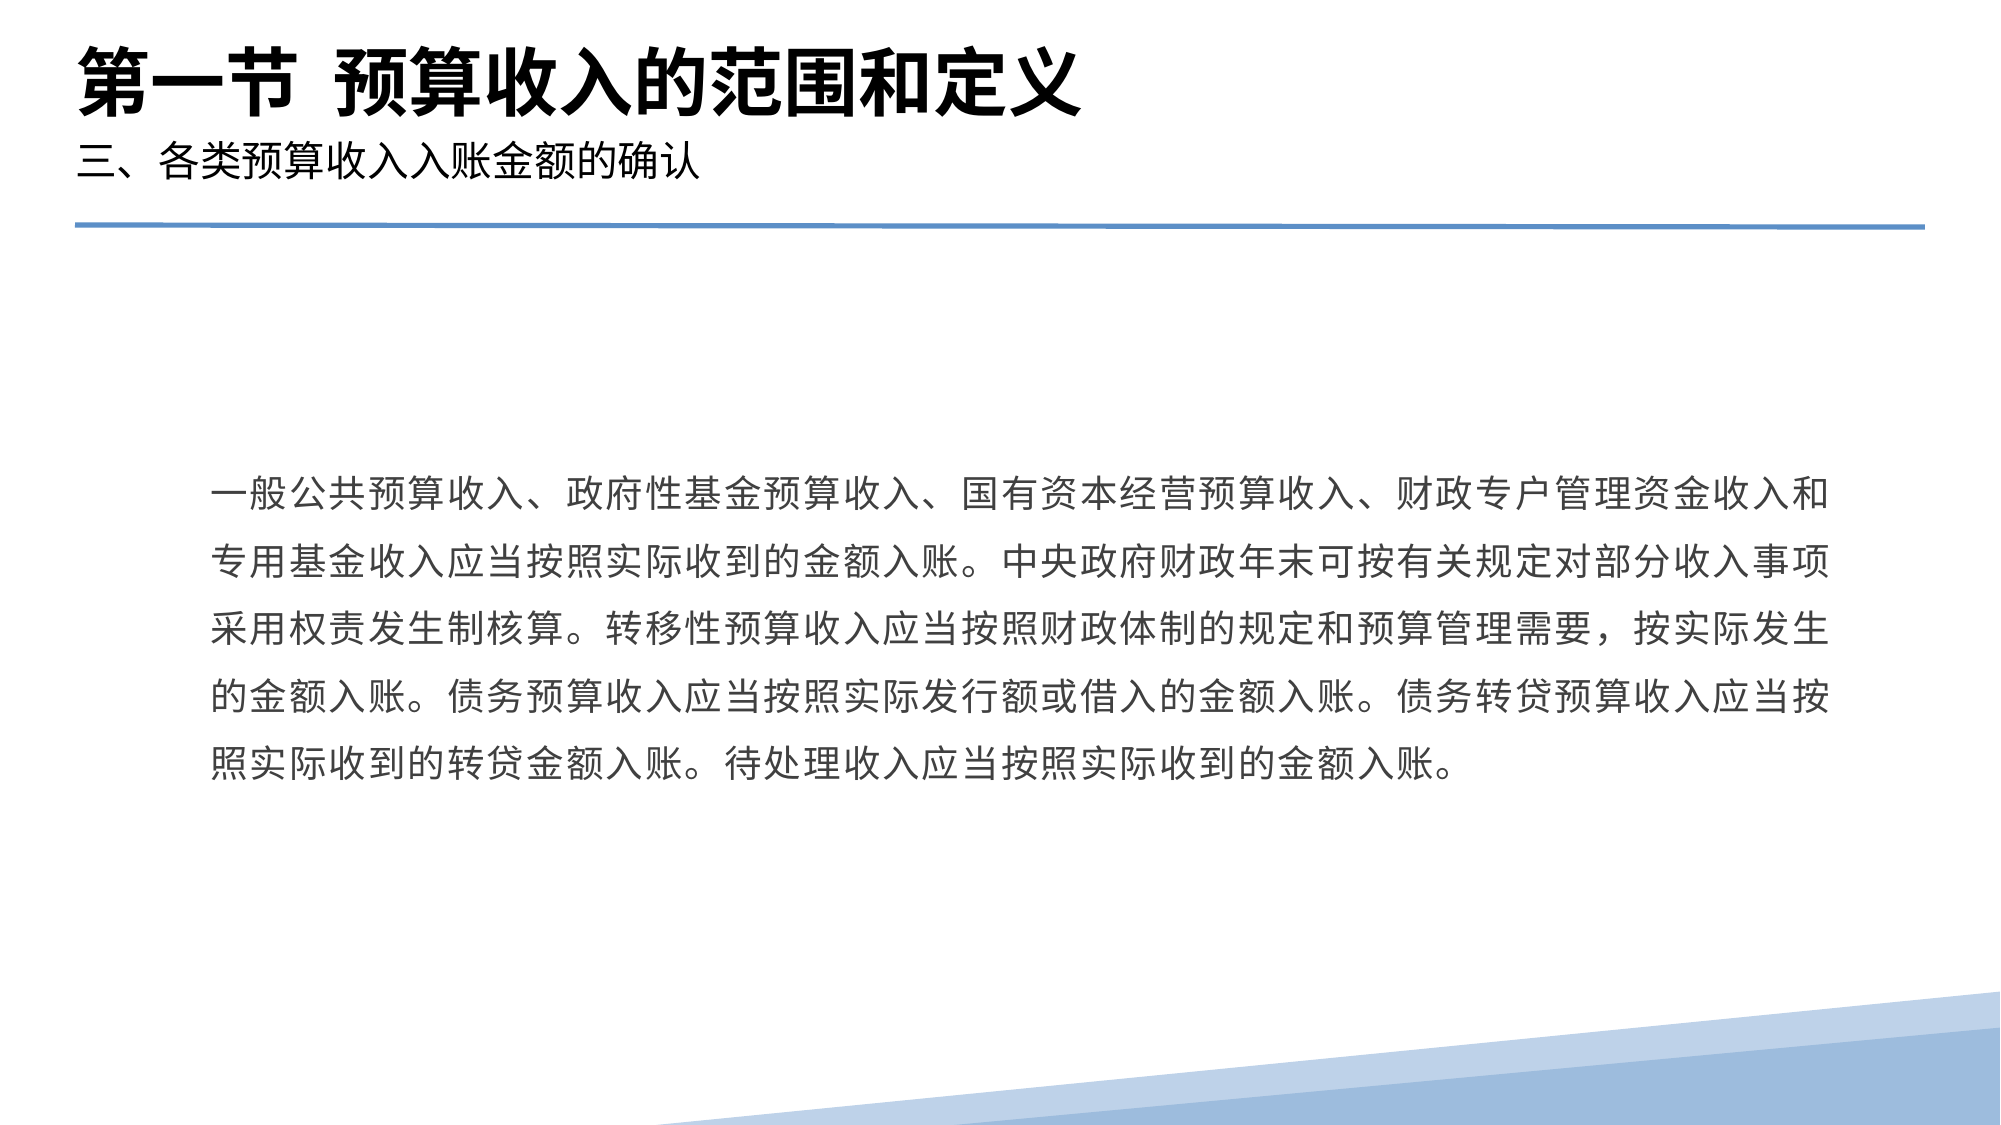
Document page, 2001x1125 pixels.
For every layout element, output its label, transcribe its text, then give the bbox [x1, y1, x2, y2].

text_box 第一节 预算收入的范围和定义 [75, 24, 1925, 124]
text_box 一般公共预算收入、政府性基金预算收入、国有资本经营预算收入、财政专户管理资金收入和专用基金收入应当按照实际收到的金额入账。中央政府财政年末可按有关规定对部分收入事项采用权责发生制核算。转移性预算收入应当按照财政体制的规定和预算管理需要，按实际发生的金额入账。债务预算收入应当按照实际发行额或借入的金额入账。债务转贷预算收入应当按照实际收到的转贷金额入账。待处理收入应当按照实际收到的金额入账。 [199, 289, 1856, 943]
text_box 三、各类预算收入入账金额的确认 [75, 124, 1925, 200]
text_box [656, 991, 2000, 1125]
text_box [74, 224, 1925, 228]
